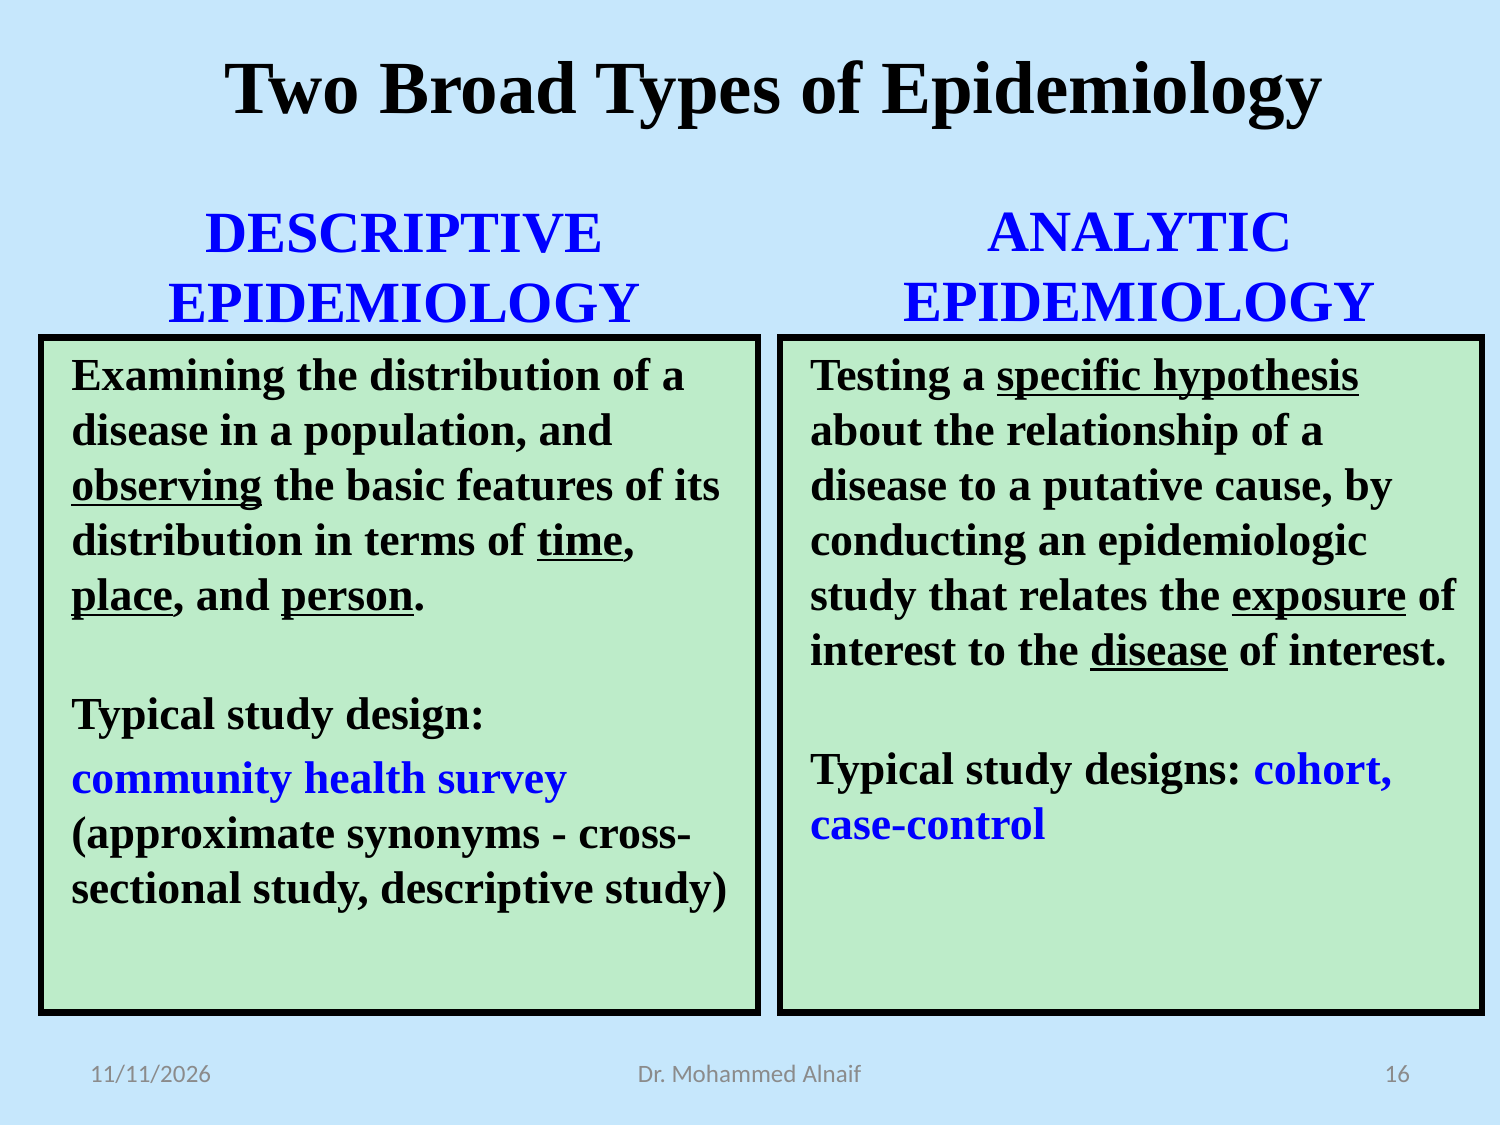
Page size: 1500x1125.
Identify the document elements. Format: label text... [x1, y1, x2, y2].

text_box ANALYTIC EPIDEMIOLOGY [879, 185, 1400, 341]
list Testing a specific hypothesis about the relationship of a disease to a putative cause, by conducting an epidemiologic study that relates the exposure of interest to the disease of interest. Typical study designs: cohort, case-control [779, 337, 1483, 1013]
slide_number 16 [1074, 1042, 1425, 1103]
text_box DESCRIPTIVE EPIDEMIOLOGY [135, 186, 674, 342]
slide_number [75, 1042, 425, 1103]
footer Dr. Mohammed Alnaif [512, 1042, 988, 1103]
list Examining the distribution of a disease in a population, and observing the basic features of its distribution in terms of time, place, and person. Typical study design: community health survey (approximate synonyms - cross-sectional study, descriptive study) [41, 337, 759, 1013]
title Two Broad Types of Epidemiology [177, 31, 1371, 185]
